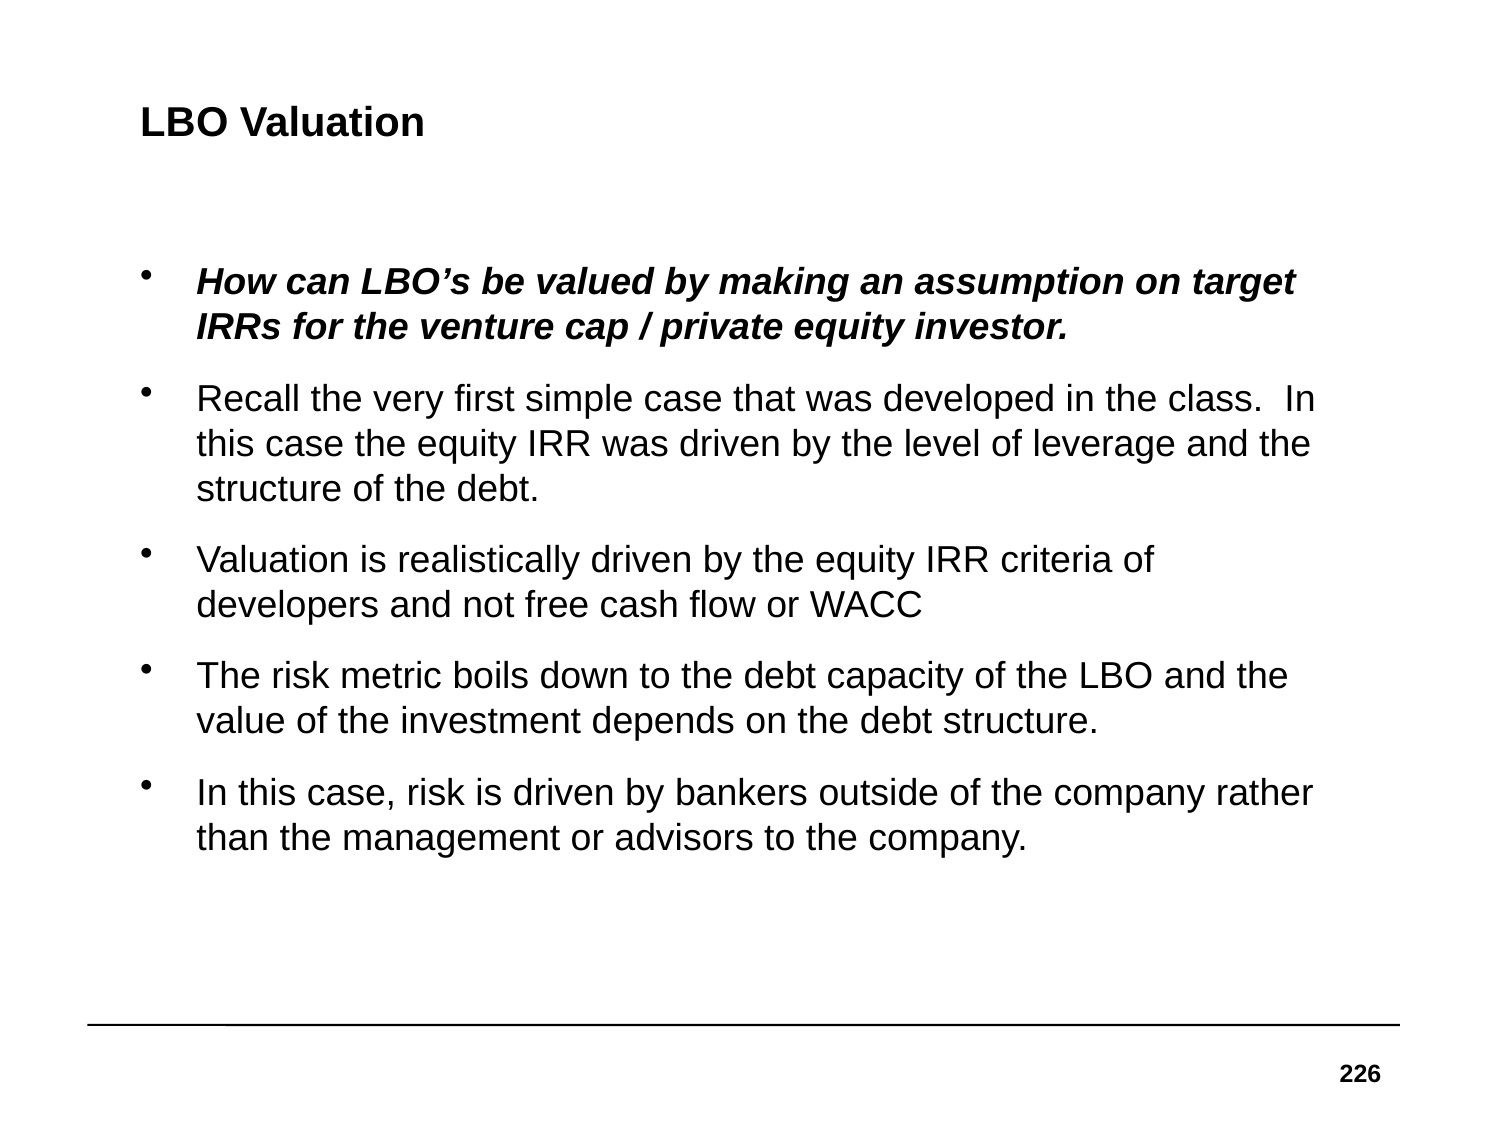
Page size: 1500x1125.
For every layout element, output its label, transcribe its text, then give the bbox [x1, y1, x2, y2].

title LBO Valuation [125, 87, 1375, 225]
list How can LBO’s be valued by making an assumption on target IRRs for the venture cap / private equity investor. Recall the very first simple case that was developed in the class. In this case the equity IRR was driven by the level of leverage and the structure of the debt. Valuation is realistically driven by the equity IRR criteria of developers and not free cash flow or WACC The risk metric boils down to the debt capacity of the LBO and the value of the investment depends on the debt structure. In this case, risk is driven by bankers outside of the company rather than the management or advisors to the company. [125, 249, 1338, 1000]
